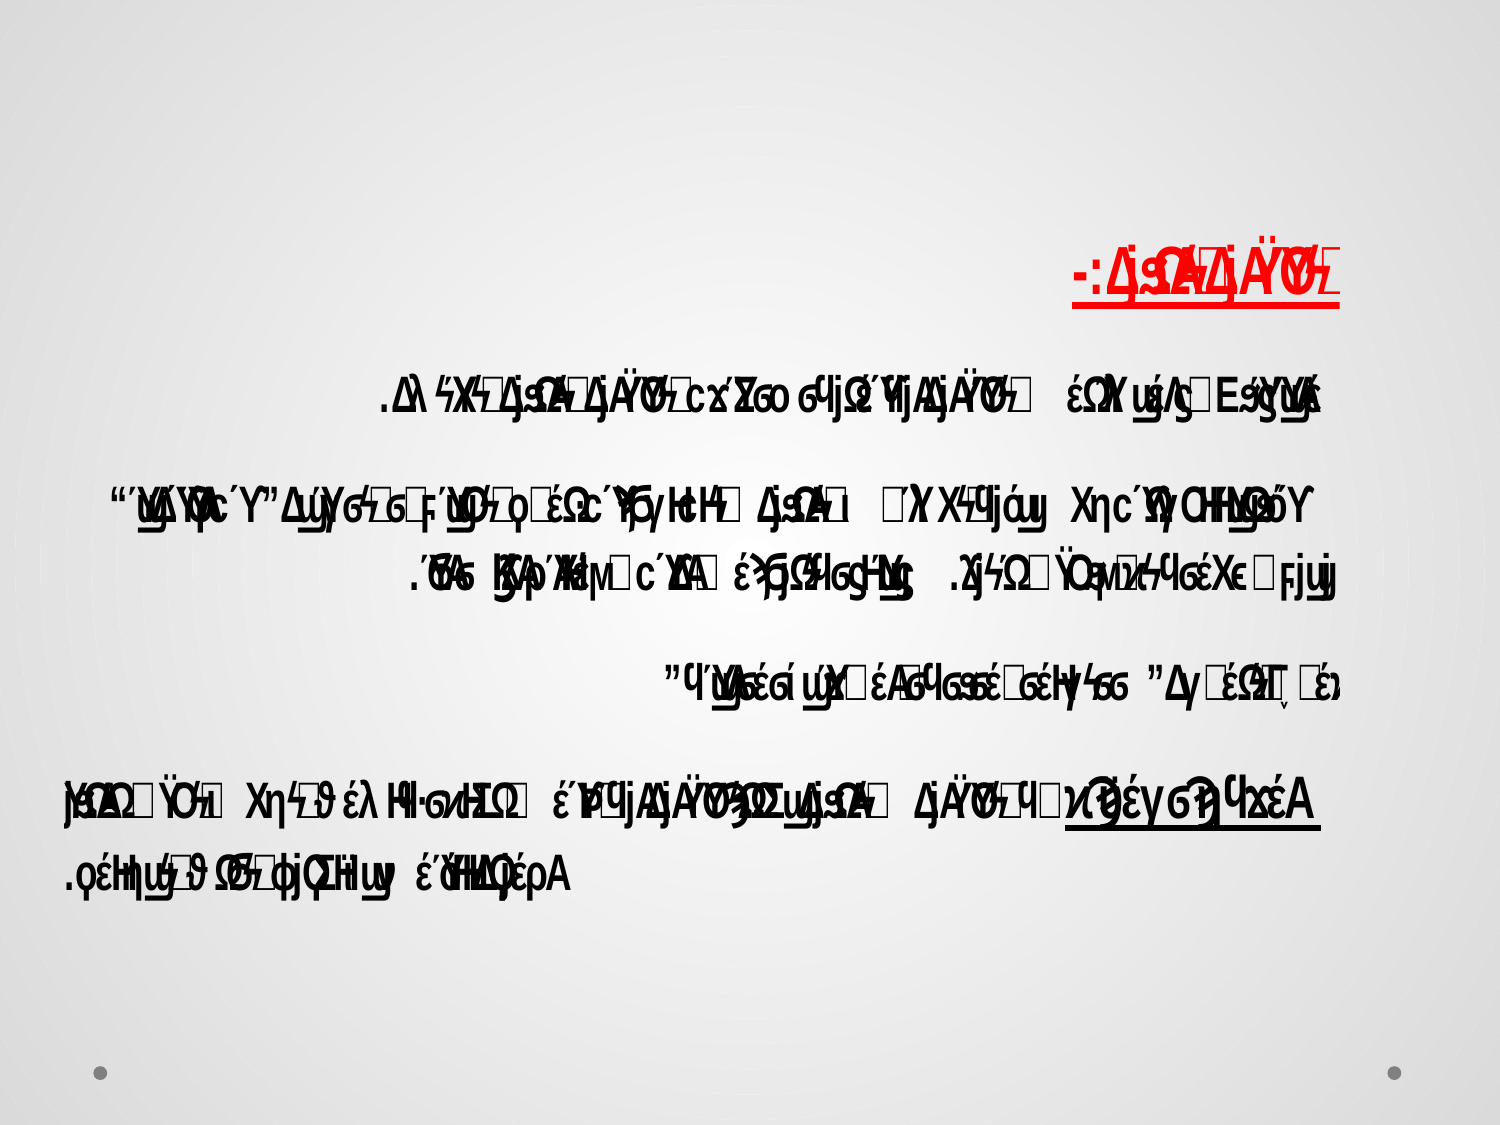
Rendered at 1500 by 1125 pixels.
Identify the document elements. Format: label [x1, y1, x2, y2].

list [64, 231, 1340, 953]
